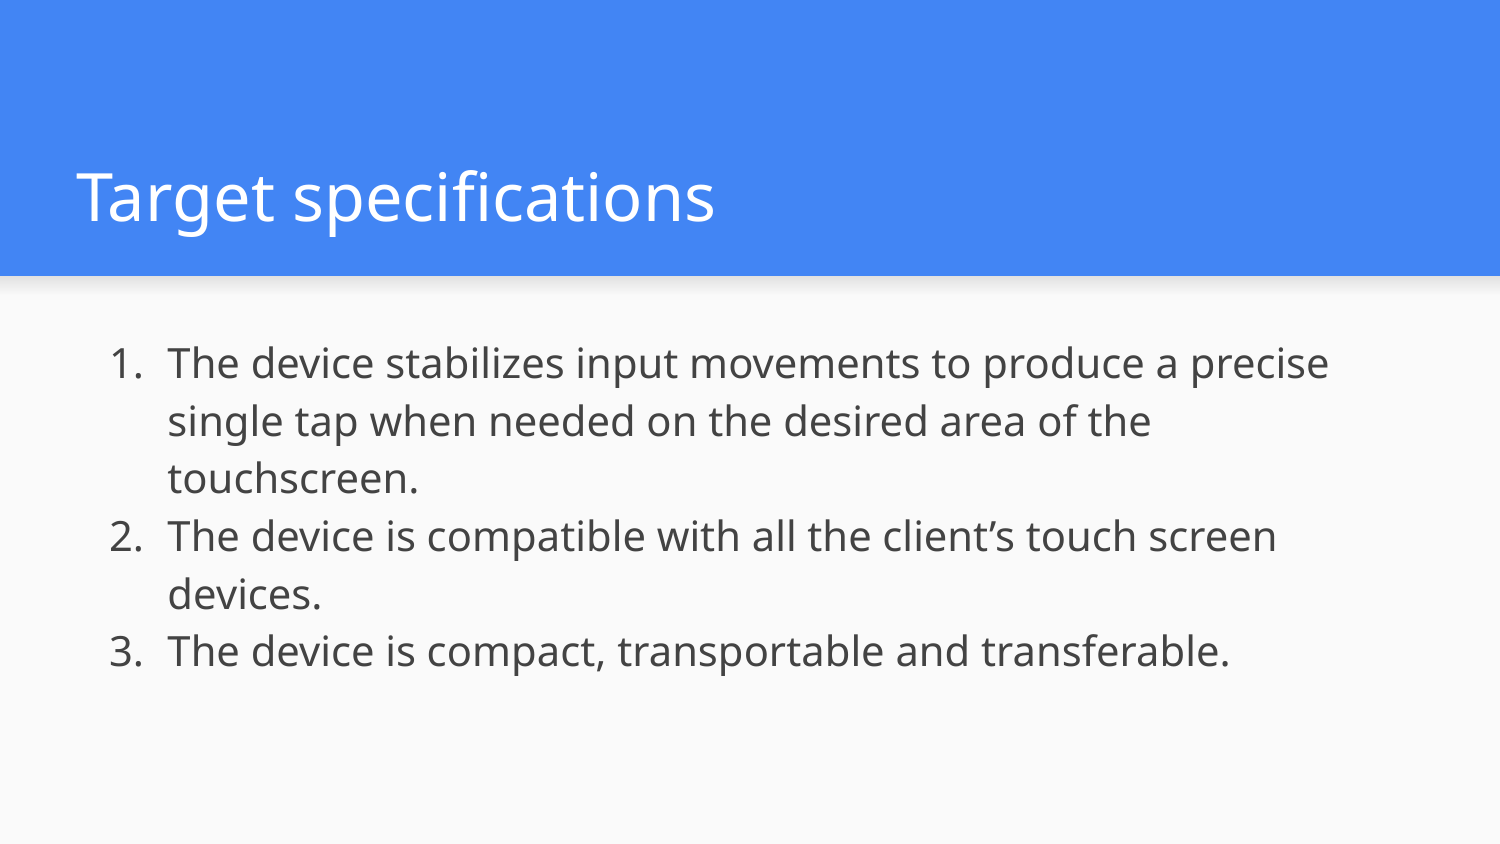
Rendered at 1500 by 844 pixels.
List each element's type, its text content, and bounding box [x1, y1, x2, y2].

list The device stabilizes input movements to produce a precise single tap when needed on the desired area of the touchscreen. The device is compatible with all the client’s touch screen devices. The device is compact, transportable and transferable. [77, 314, 1427, 760]
title Target specifications [61, 123, 1410, 250]
